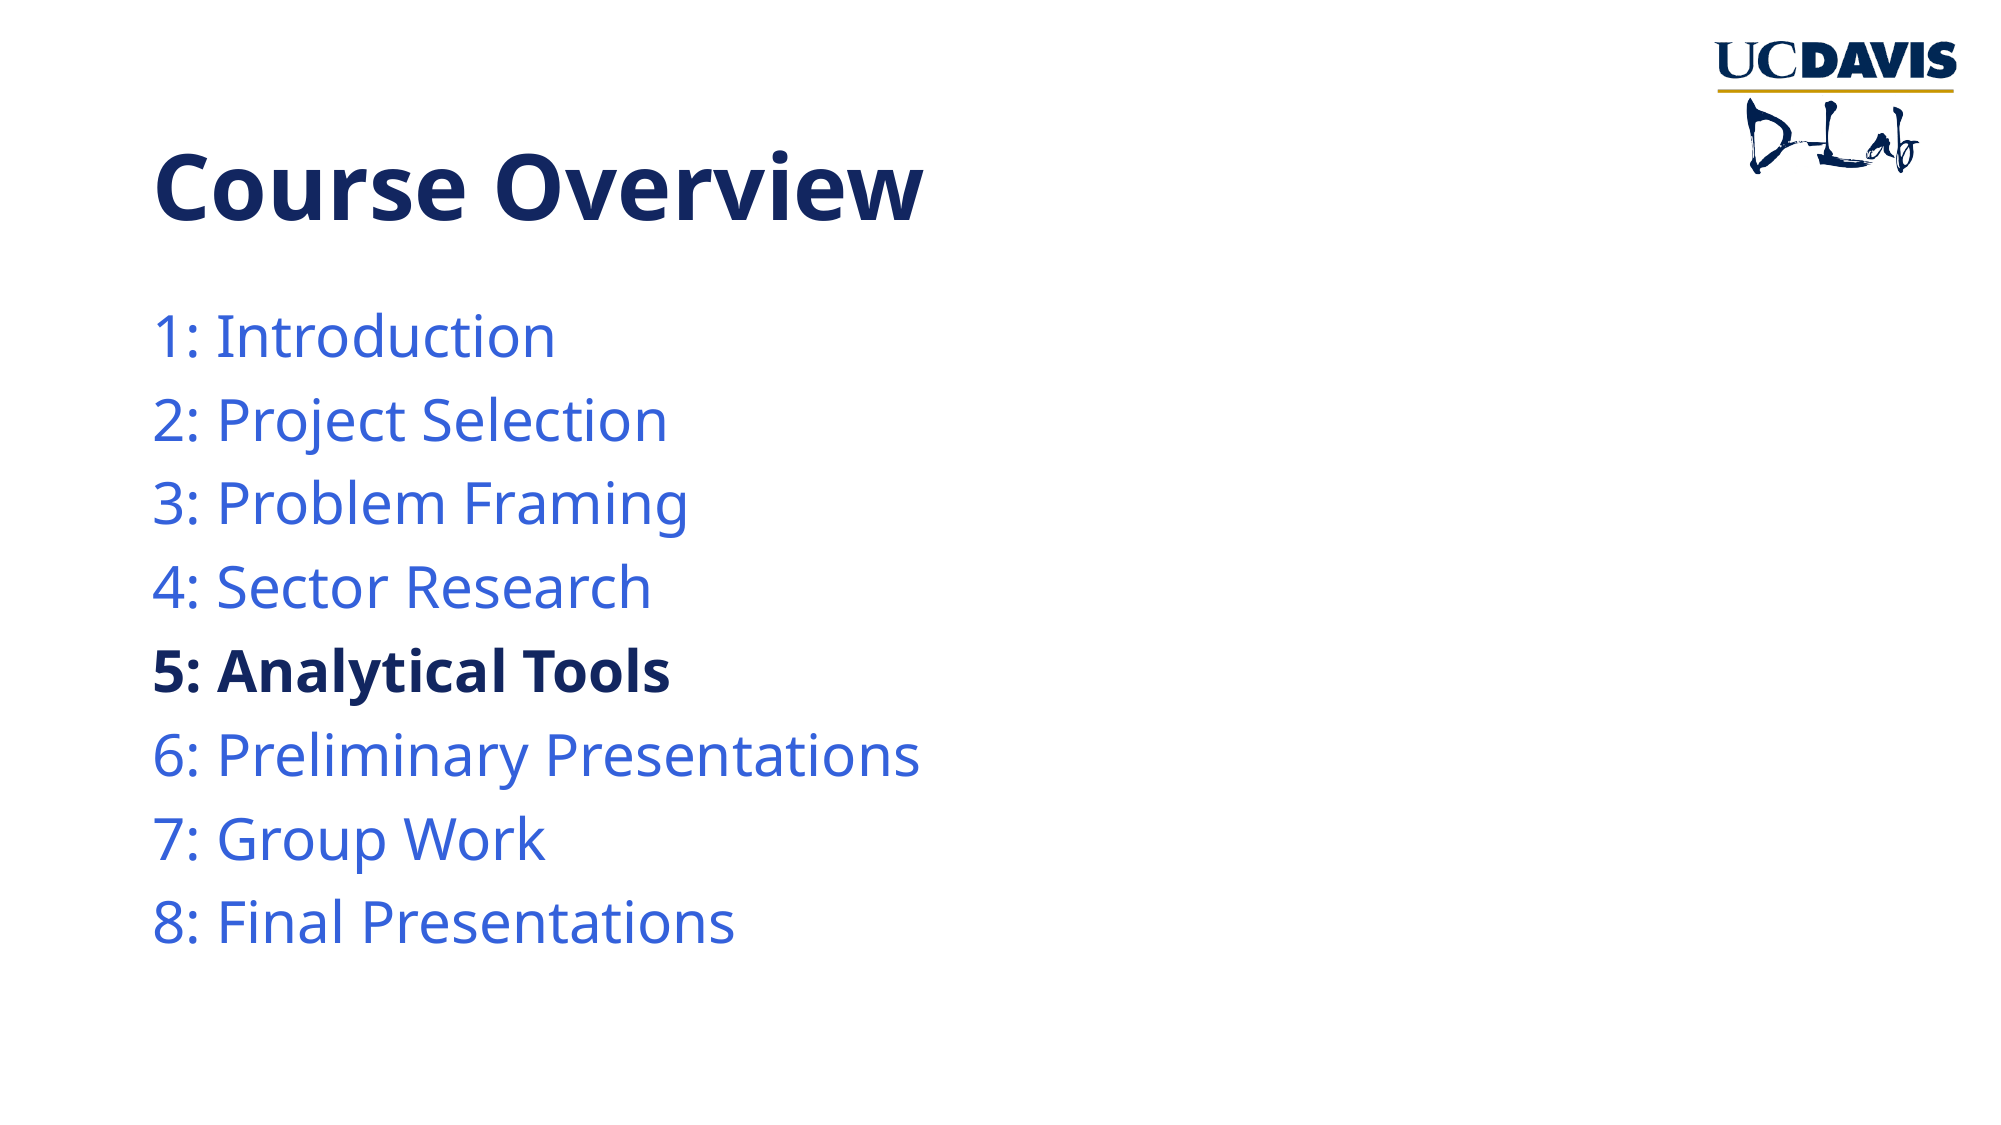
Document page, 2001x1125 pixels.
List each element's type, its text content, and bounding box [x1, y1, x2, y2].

title Course Overview [137, 82, 1863, 299]
picture [1713, 41, 1958, 176]
text_box 1: Introduction 2: Project Selection 3: Problem Framing 4: Sector Research 5: Analytical Tools 6: Preliminary Presentations 7: Group Work 8: Final Presentations [137, 299, 1863, 1014]
